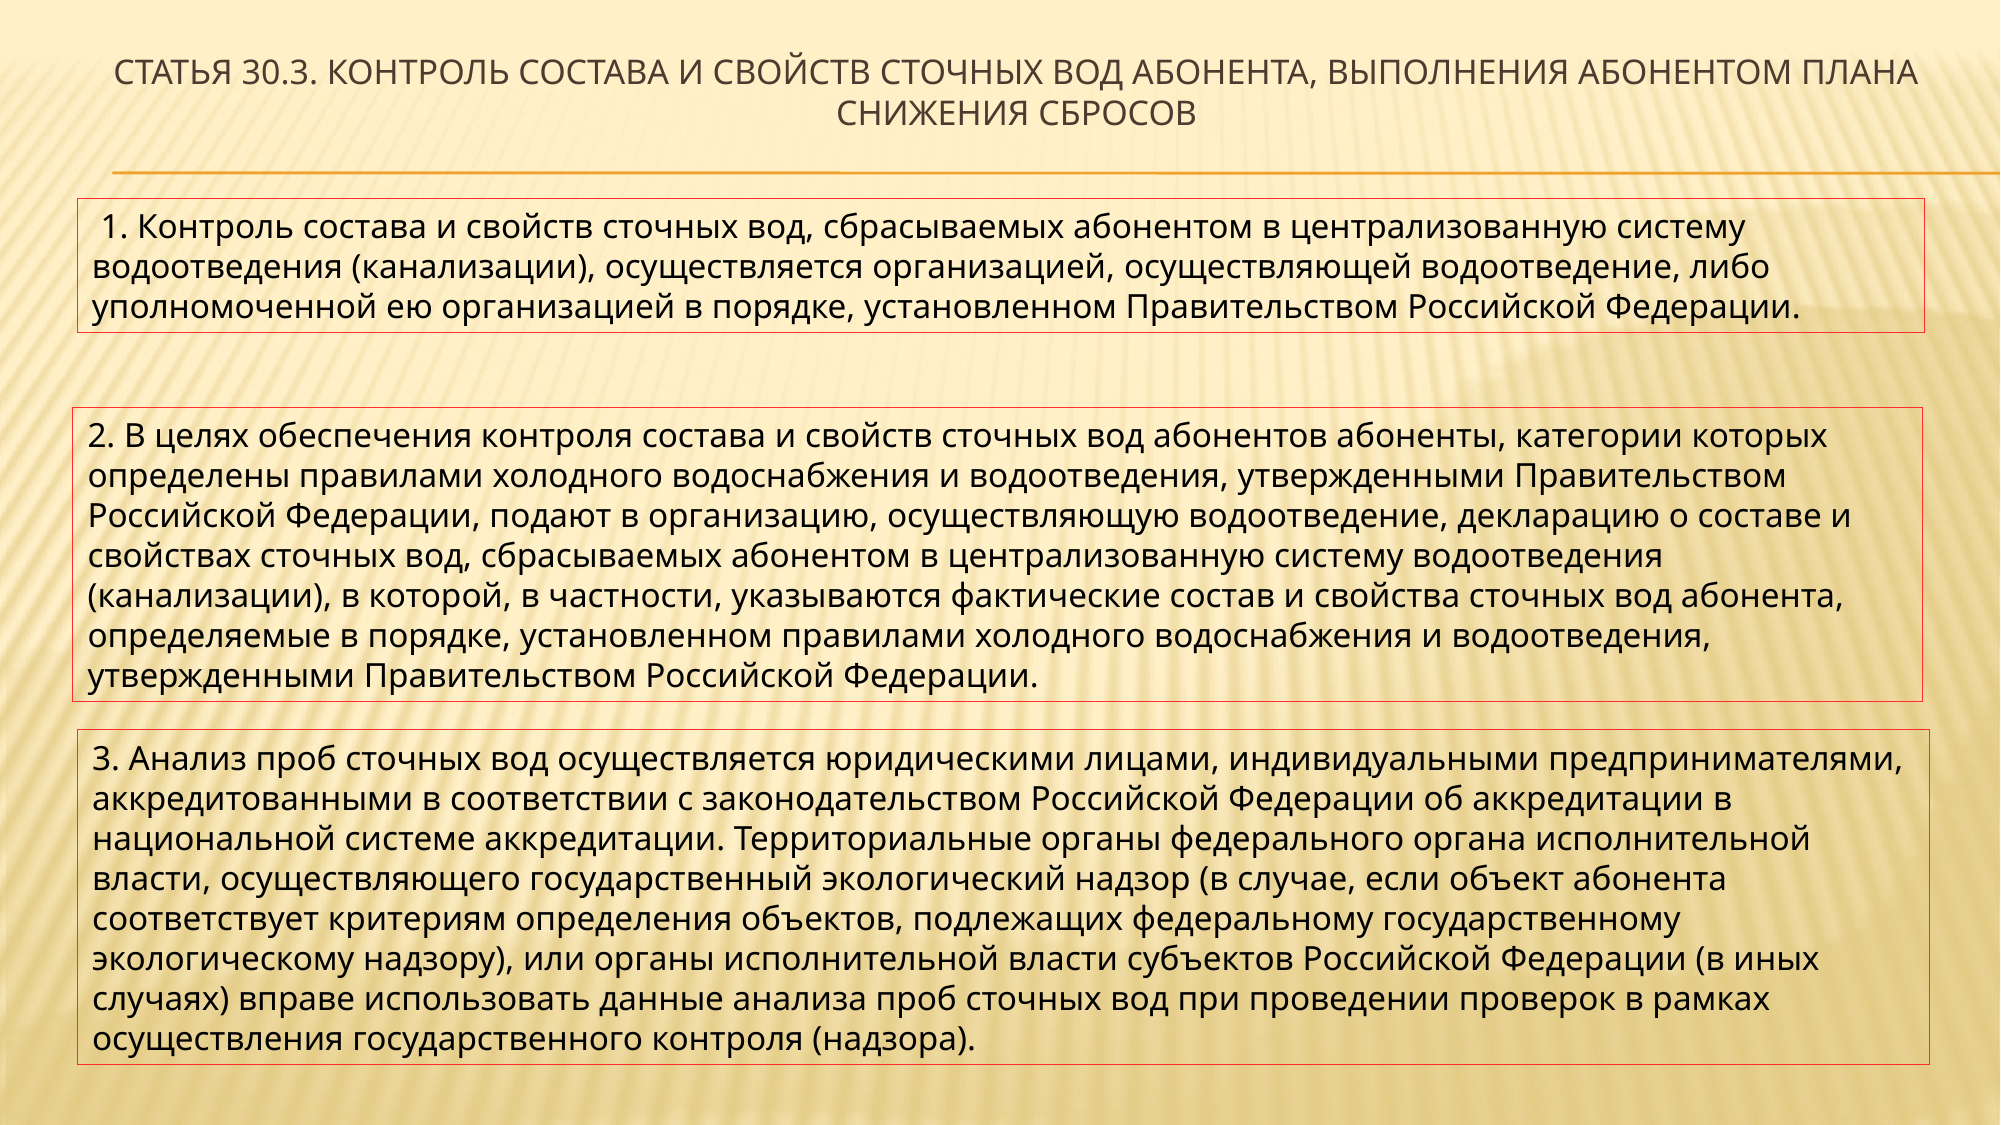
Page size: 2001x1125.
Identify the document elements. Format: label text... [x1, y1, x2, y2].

text_box 1. Контроль состава и свойств сточных вод, сбрасываемых абонентом в централизованную систему водоотведения (канализации), осуществляется организацией, осуществляющей водоотведение, либо уполномоченной ею организацией в порядке, установленном Правительством Российской Федерации. [77, 198, 1925, 333]
title Статья 30.3. Контроль состава и свойств сточных вод абонента, выполнения абонентом плана снижения сбросов [66, 43, 1967, 181]
text_box 3. Анализ проб сточных вод осуществляется юридическими лицами, индивидуальными предпринимателями, аккредитованными в соответствии с законодательством Российской Федерации об аккредитации в национальной системе аккредитации. Территориальные органы федерального органа исполнительной власти, осуществляющего государственный экологический надзор (в случае, если объект абонента соответствует критериям определения объектов, подлежащих федеральному государственному экологическому надзору), или органы исполнительной власти субъектов Российской Федерации (в иных случаях) вправе использовать данные анализа проб сточных вод при проведении проверок в рамках осуществления государственного контроля (надзора). [77, 729, 1930, 1065]
text_box 2. В целях обеспечения контроля состава и свойств сточных вод абонентов абоненты, категории которых определены правилами холодного водоснабжения и водоотведения, утвержденными Правительством Российской Федерации, подают в организацию, осуществляющую водоотведение, декларацию о составе и свойствах сточных вод, сбрасываемых абонентом в централизованную систему водоотведения (канализации), в которой, в частности, указываются фактические состав и свойства сточных вод абонента, определяемые в порядке, установленном правилами холодного водоснабжения и водоотведения, утвержденными Правительством Российской Федерации. [72, 407, 1923, 702]
